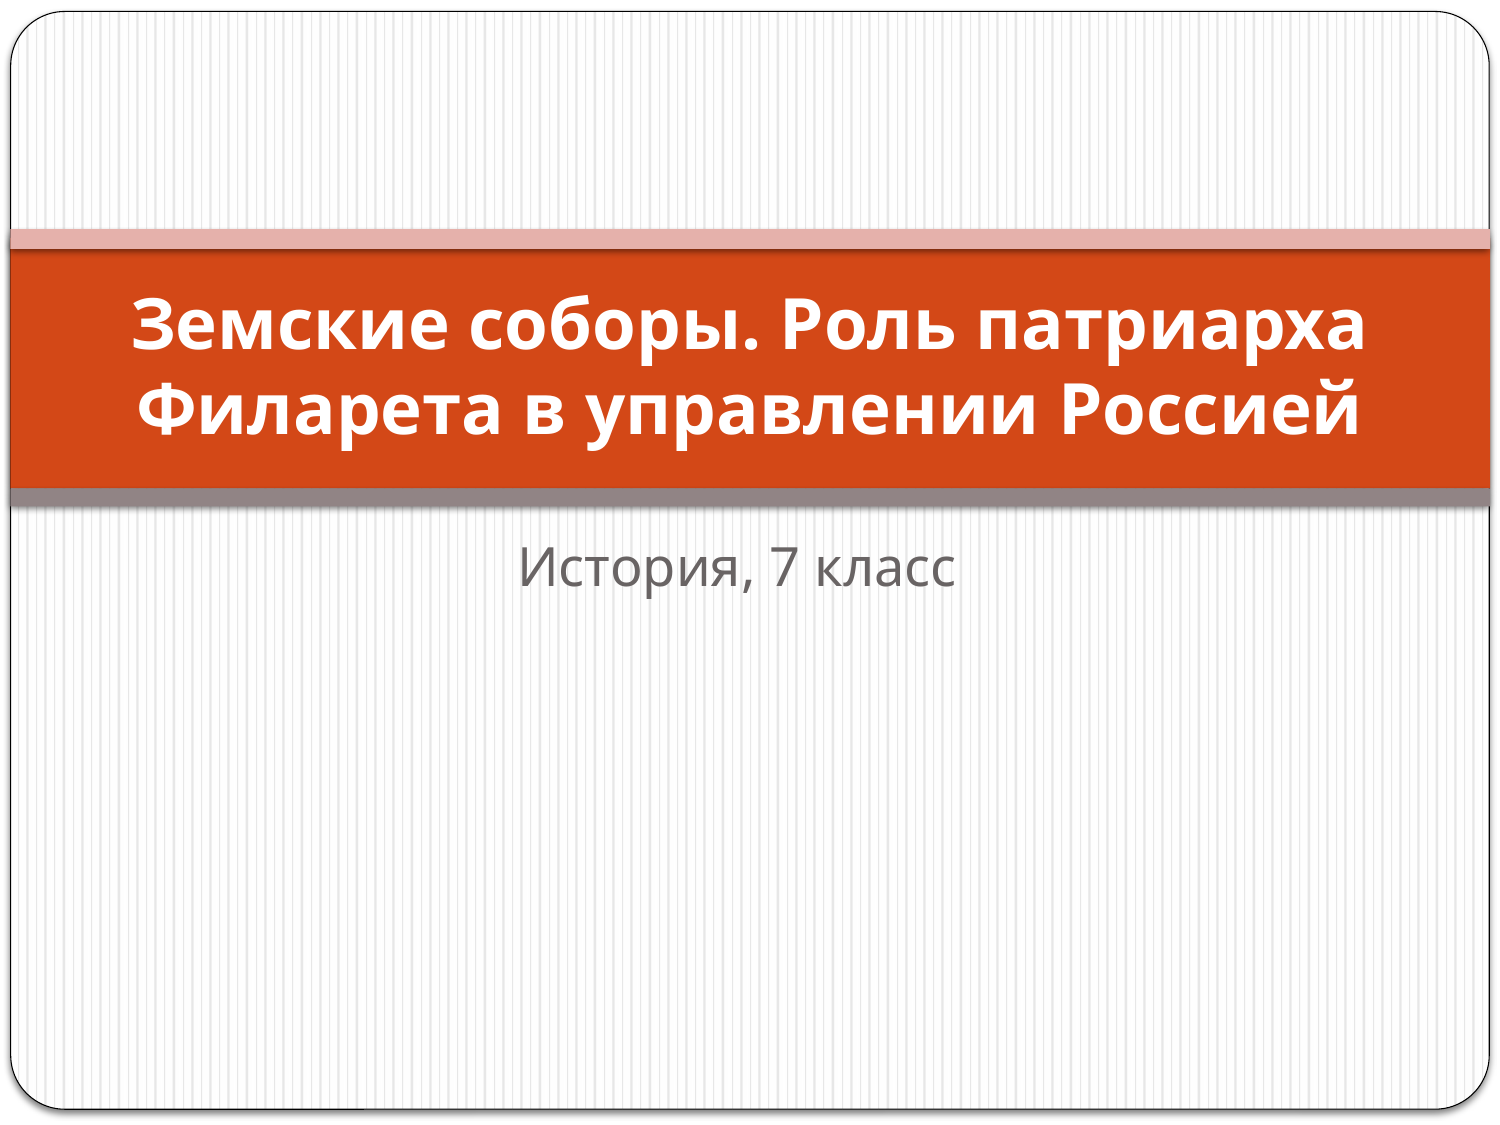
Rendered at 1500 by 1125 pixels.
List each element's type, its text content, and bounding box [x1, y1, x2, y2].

subtitle История, 7 класс [212, 525, 1263, 788]
title Земские соборы. Роль патриарха Филарета в управлении Россией [75, 247, 1425, 489]
